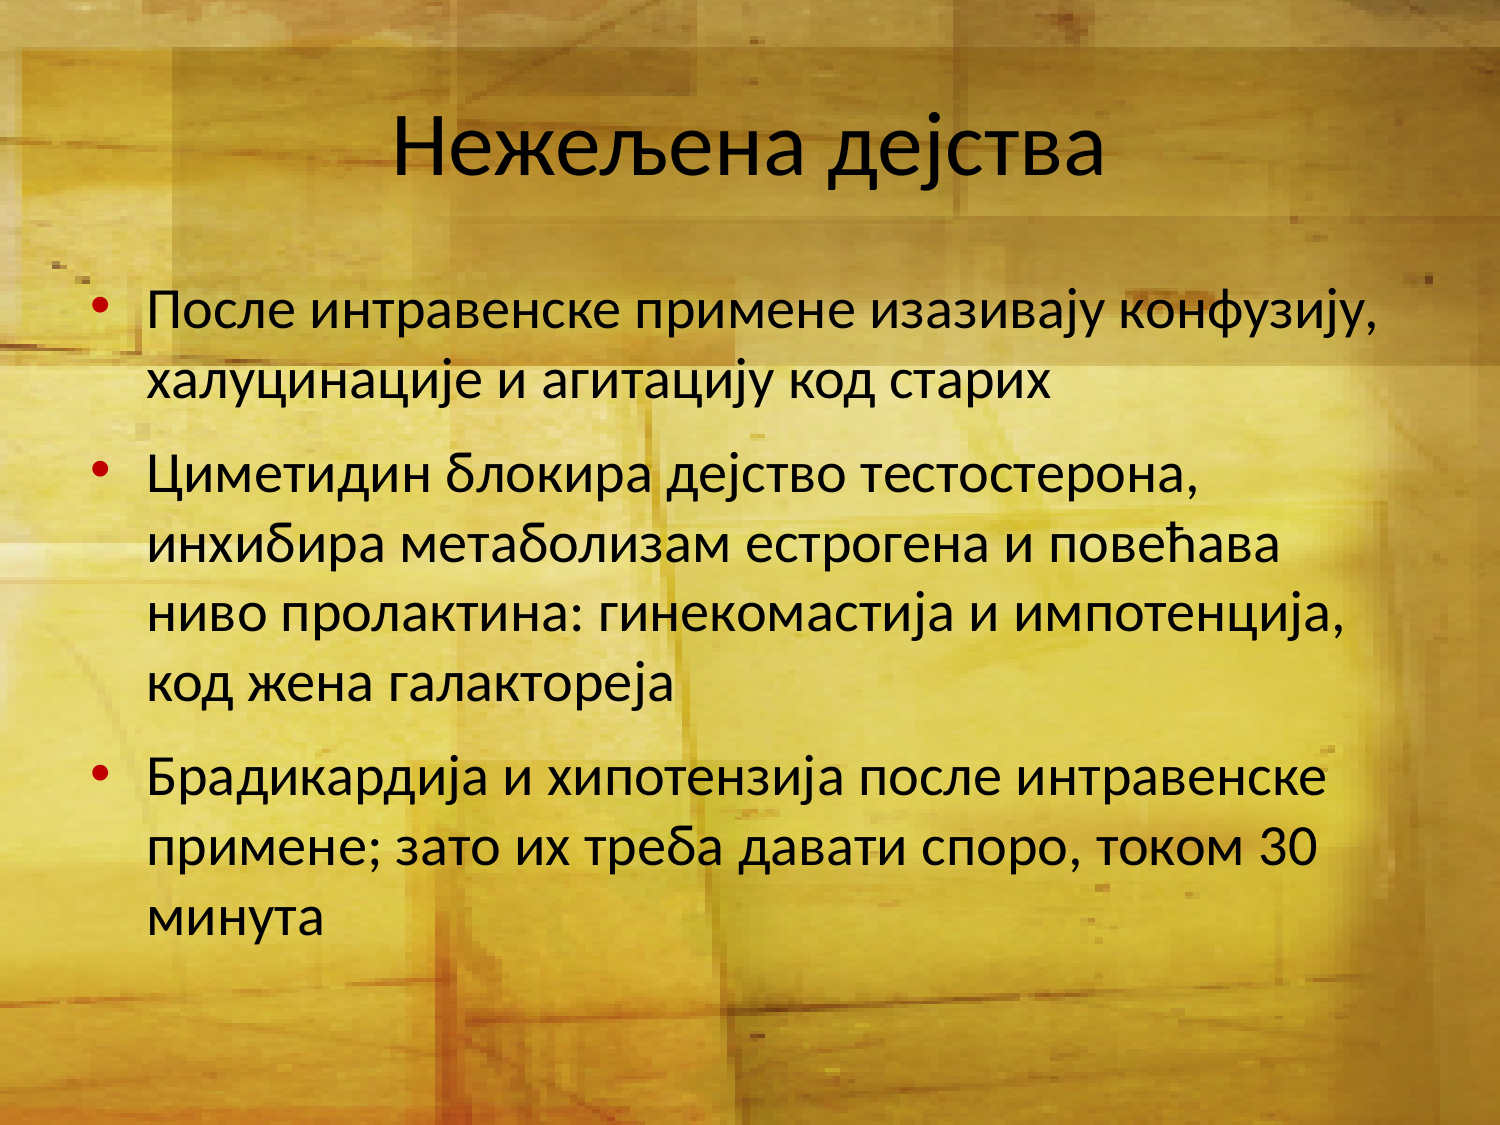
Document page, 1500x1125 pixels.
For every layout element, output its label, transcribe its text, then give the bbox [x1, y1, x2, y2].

title Нежељена дејства [75, 45, 1425, 233]
list После интравенске примене изазивају конфузију, халуцинације и агитацију код старих Циметидин блокира дејство тестостерона, инхибира метаболизам естрогена и повећава ниво пролактина: гинекомастија и импотенција, код жена галактореја Брадикардија и хипотензија после интравенске примене; зато их треба давати споро, током 30 минута [75, 262, 1425, 1005]
picture [0, 0, 1500, 1125]
